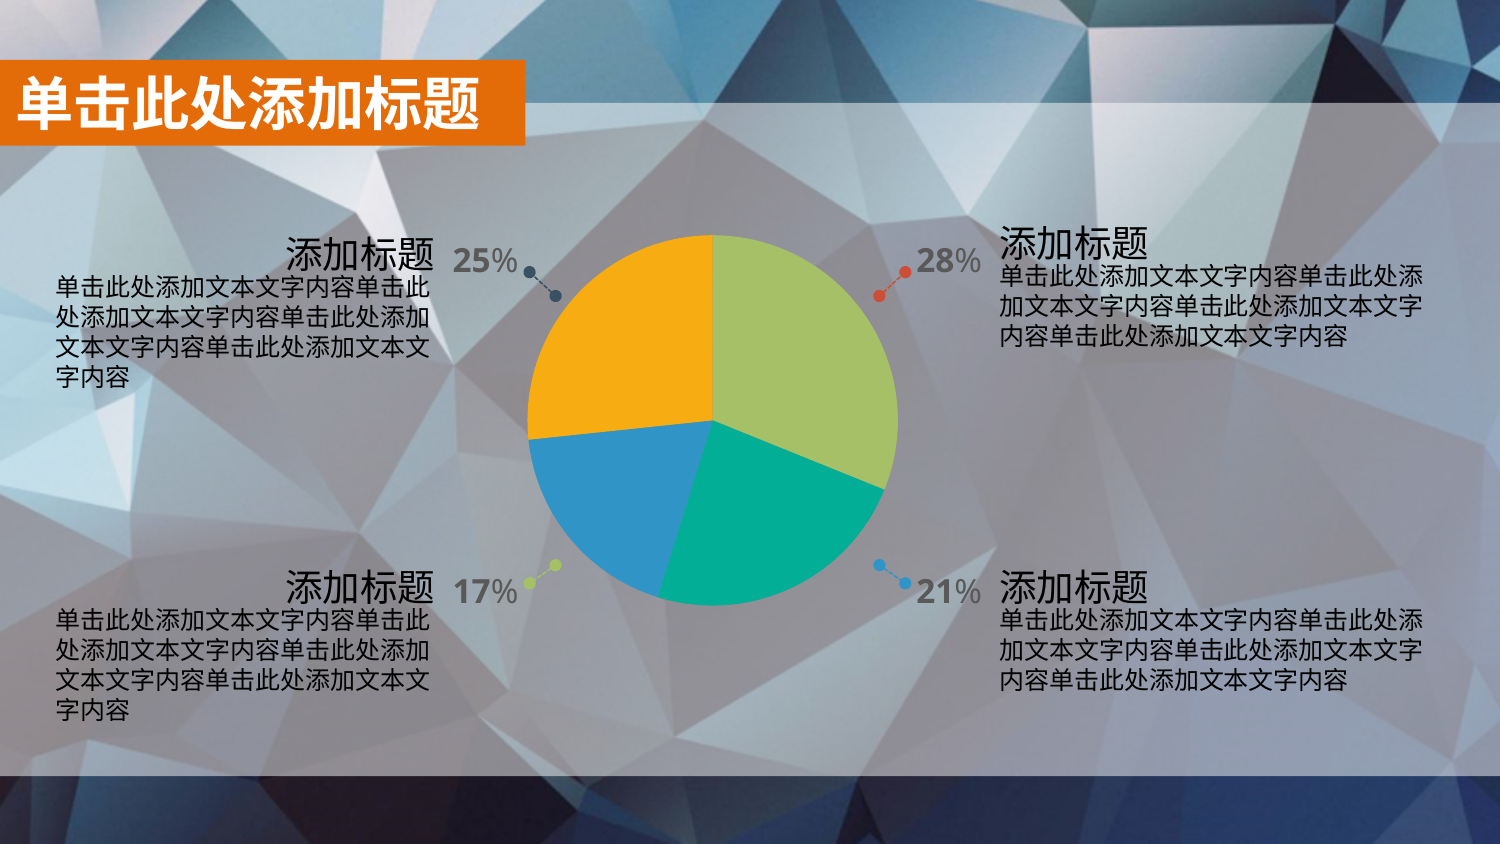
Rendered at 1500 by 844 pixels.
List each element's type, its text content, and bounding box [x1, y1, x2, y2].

picture [0, 0, 1500, 102]
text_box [991, 202, 1455, 360]
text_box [47, 214, 443, 401]
picture [0, 777, 1500, 844]
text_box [423, 234, 1012, 611]
text_box [0, 102, 1500, 777]
text_box 单击此处添加标题 [0, 59, 526, 145]
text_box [47, 547, 443, 734]
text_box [991, 547, 1455, 704]
